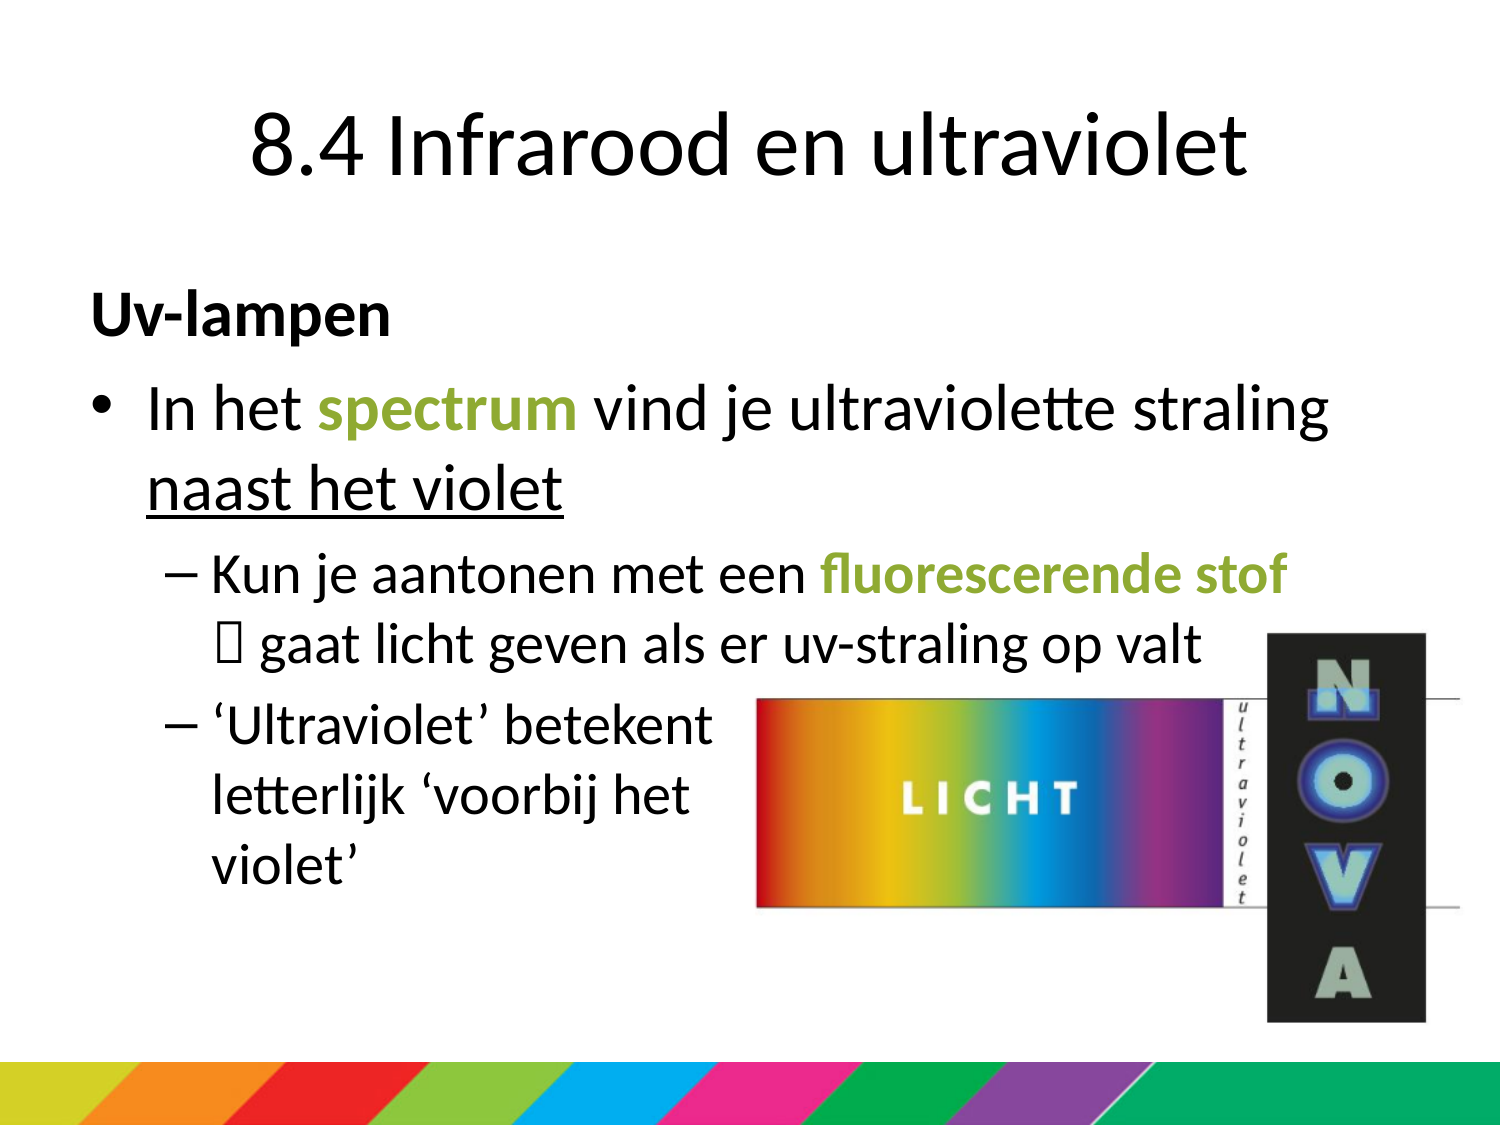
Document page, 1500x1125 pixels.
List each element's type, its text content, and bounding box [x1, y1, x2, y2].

title 8.4 Infrarood en ultraviolet [75, 45, 1425, 233]
picture [746, 621, 1471, 1036]
picture [0, 1062, 574, 1125]
list Uv-lampen In het spectrum vind je ultraviolette straling naast het violet Kun je aantonen met een fluorescerende stof  gaat licht geven als er uv-straling op valt ‘Ultraviolet’ betekent letterlijk ‘voorbij het violet’ [75, 262, 1425, 1005]
picture [656, 1062, 1500, 1125]
